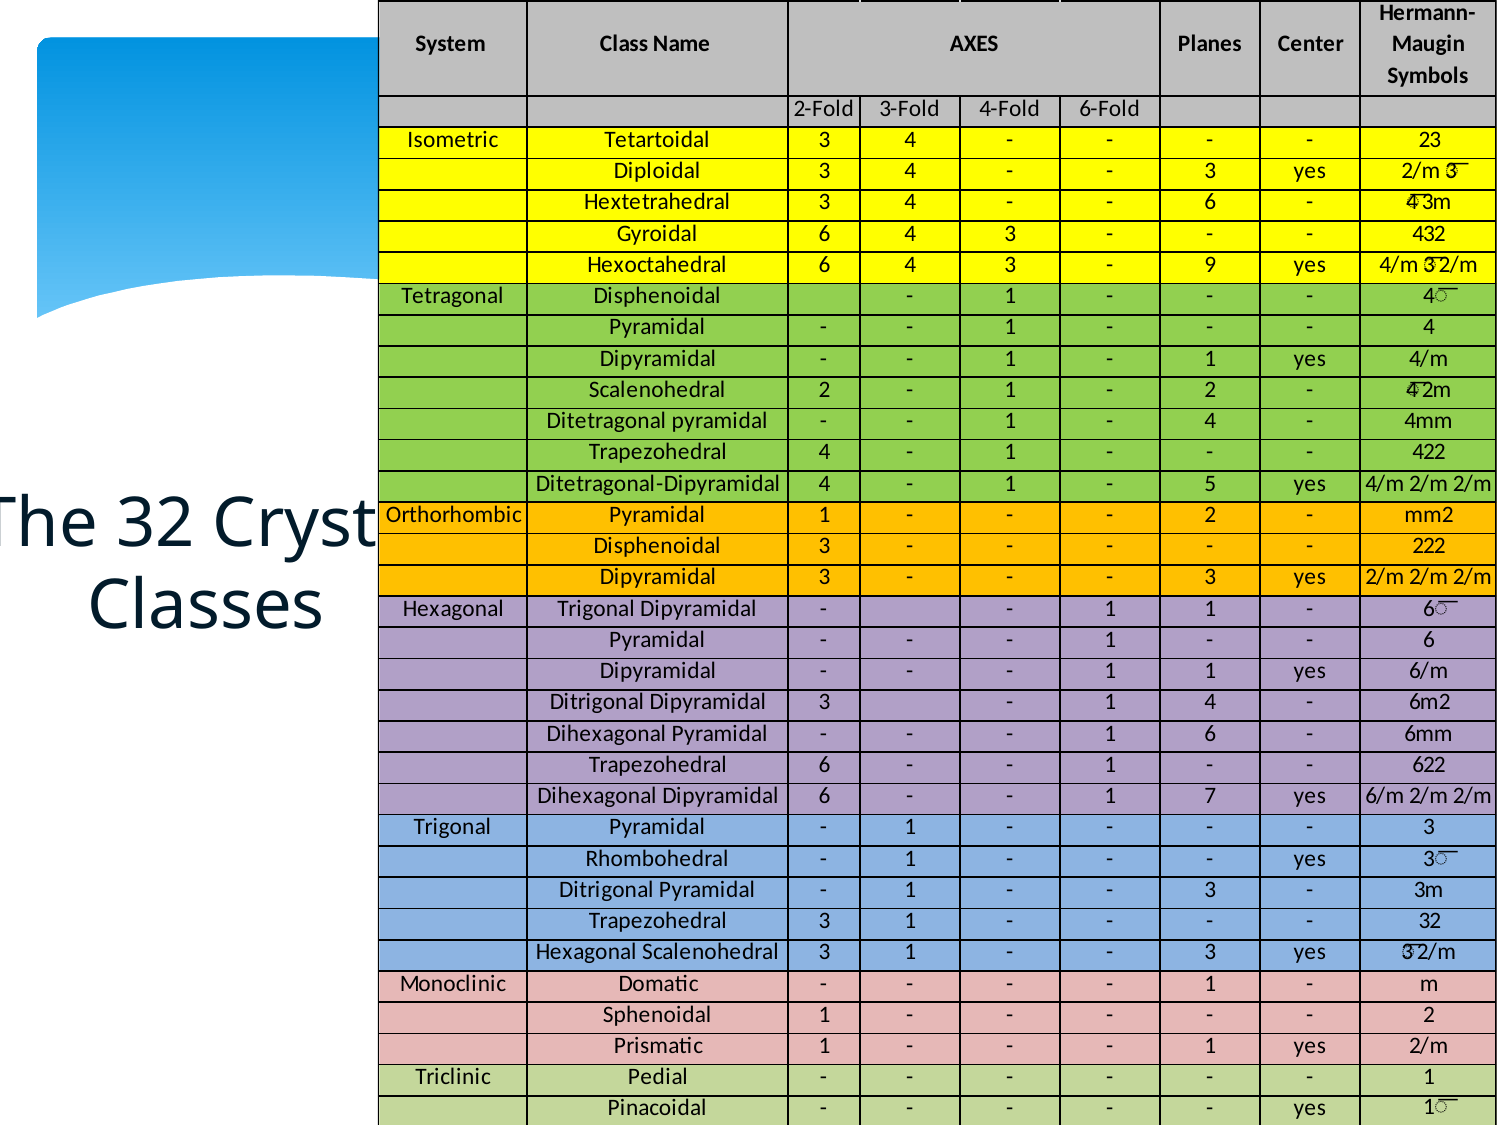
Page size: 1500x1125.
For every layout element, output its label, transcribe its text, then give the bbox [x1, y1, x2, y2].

picture [377, 0, 1499, 1125]
title The 32 Crystal Classes [0, 457, 370, 663]
